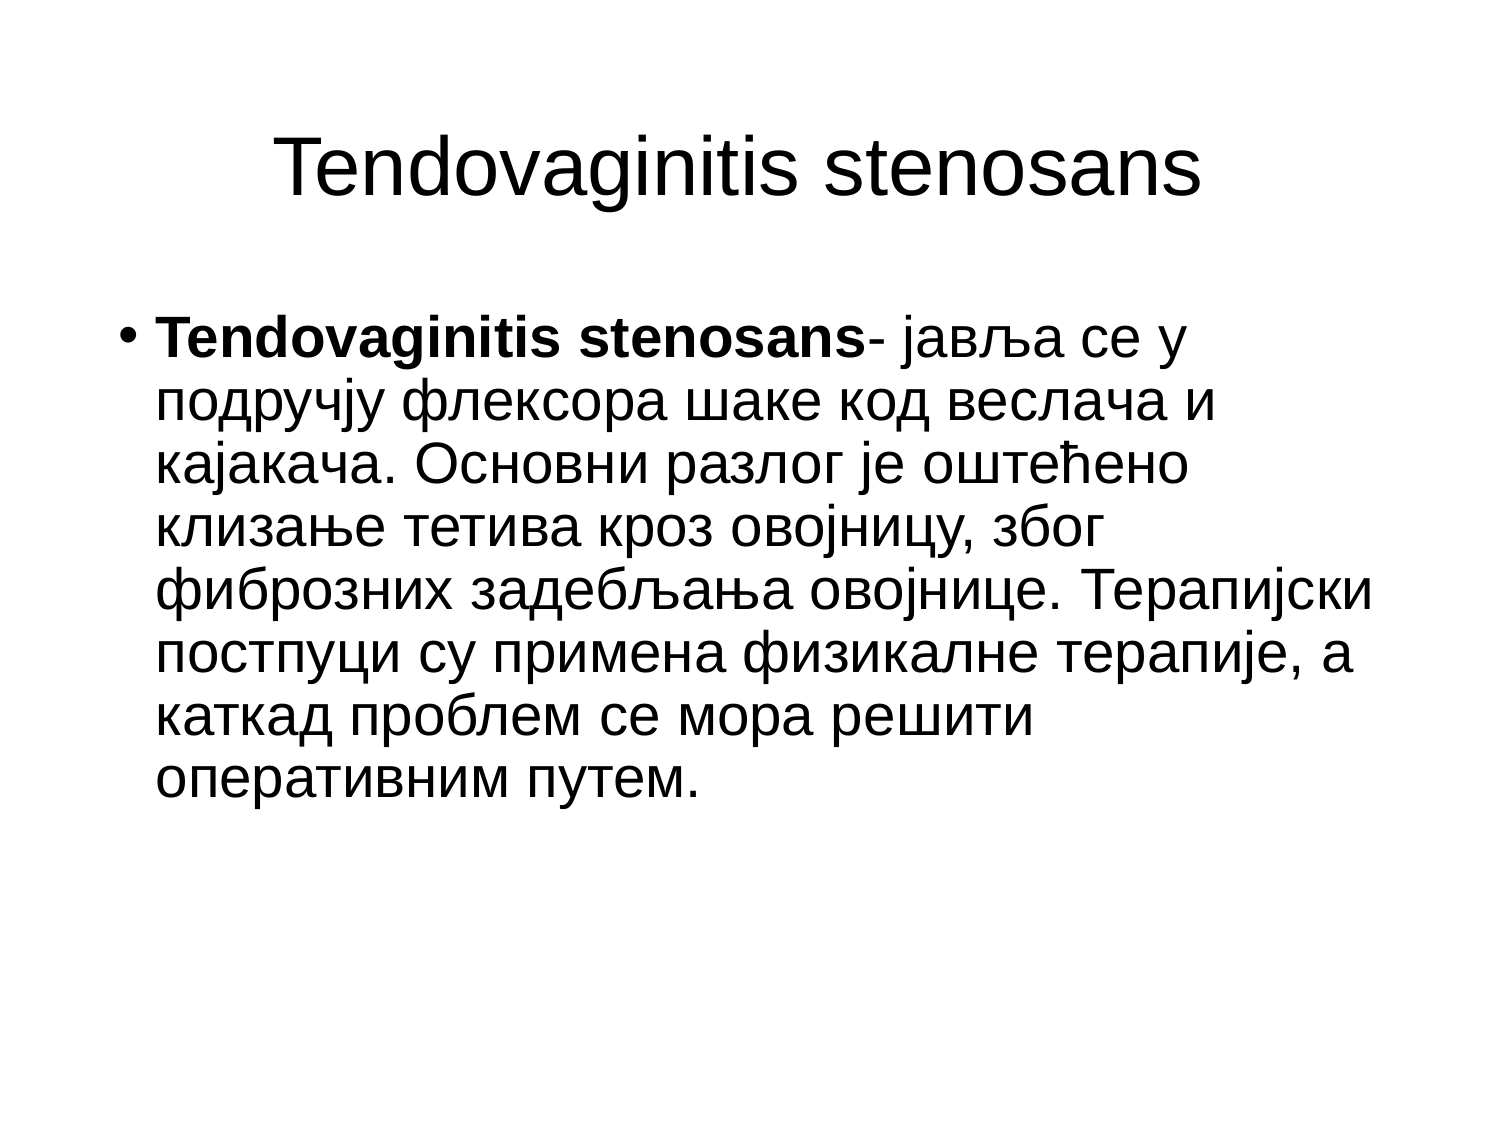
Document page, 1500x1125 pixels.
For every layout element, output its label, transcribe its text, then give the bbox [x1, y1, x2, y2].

title Tendovaginitis stenosans [103, 59, 1397, 278]
list Tendovaginitis stenosans- јавља се у подручју флексора шаке код веслача и кајакача. Основни разлог је оштећено клизање тетива кроз овојницу, због фиброзних задебљања овојнице. Терапијски постпуци су примена физикалне терапије, а каткад проблем се мора решити оперативним путем. [103, 299, 1397, 1014]
